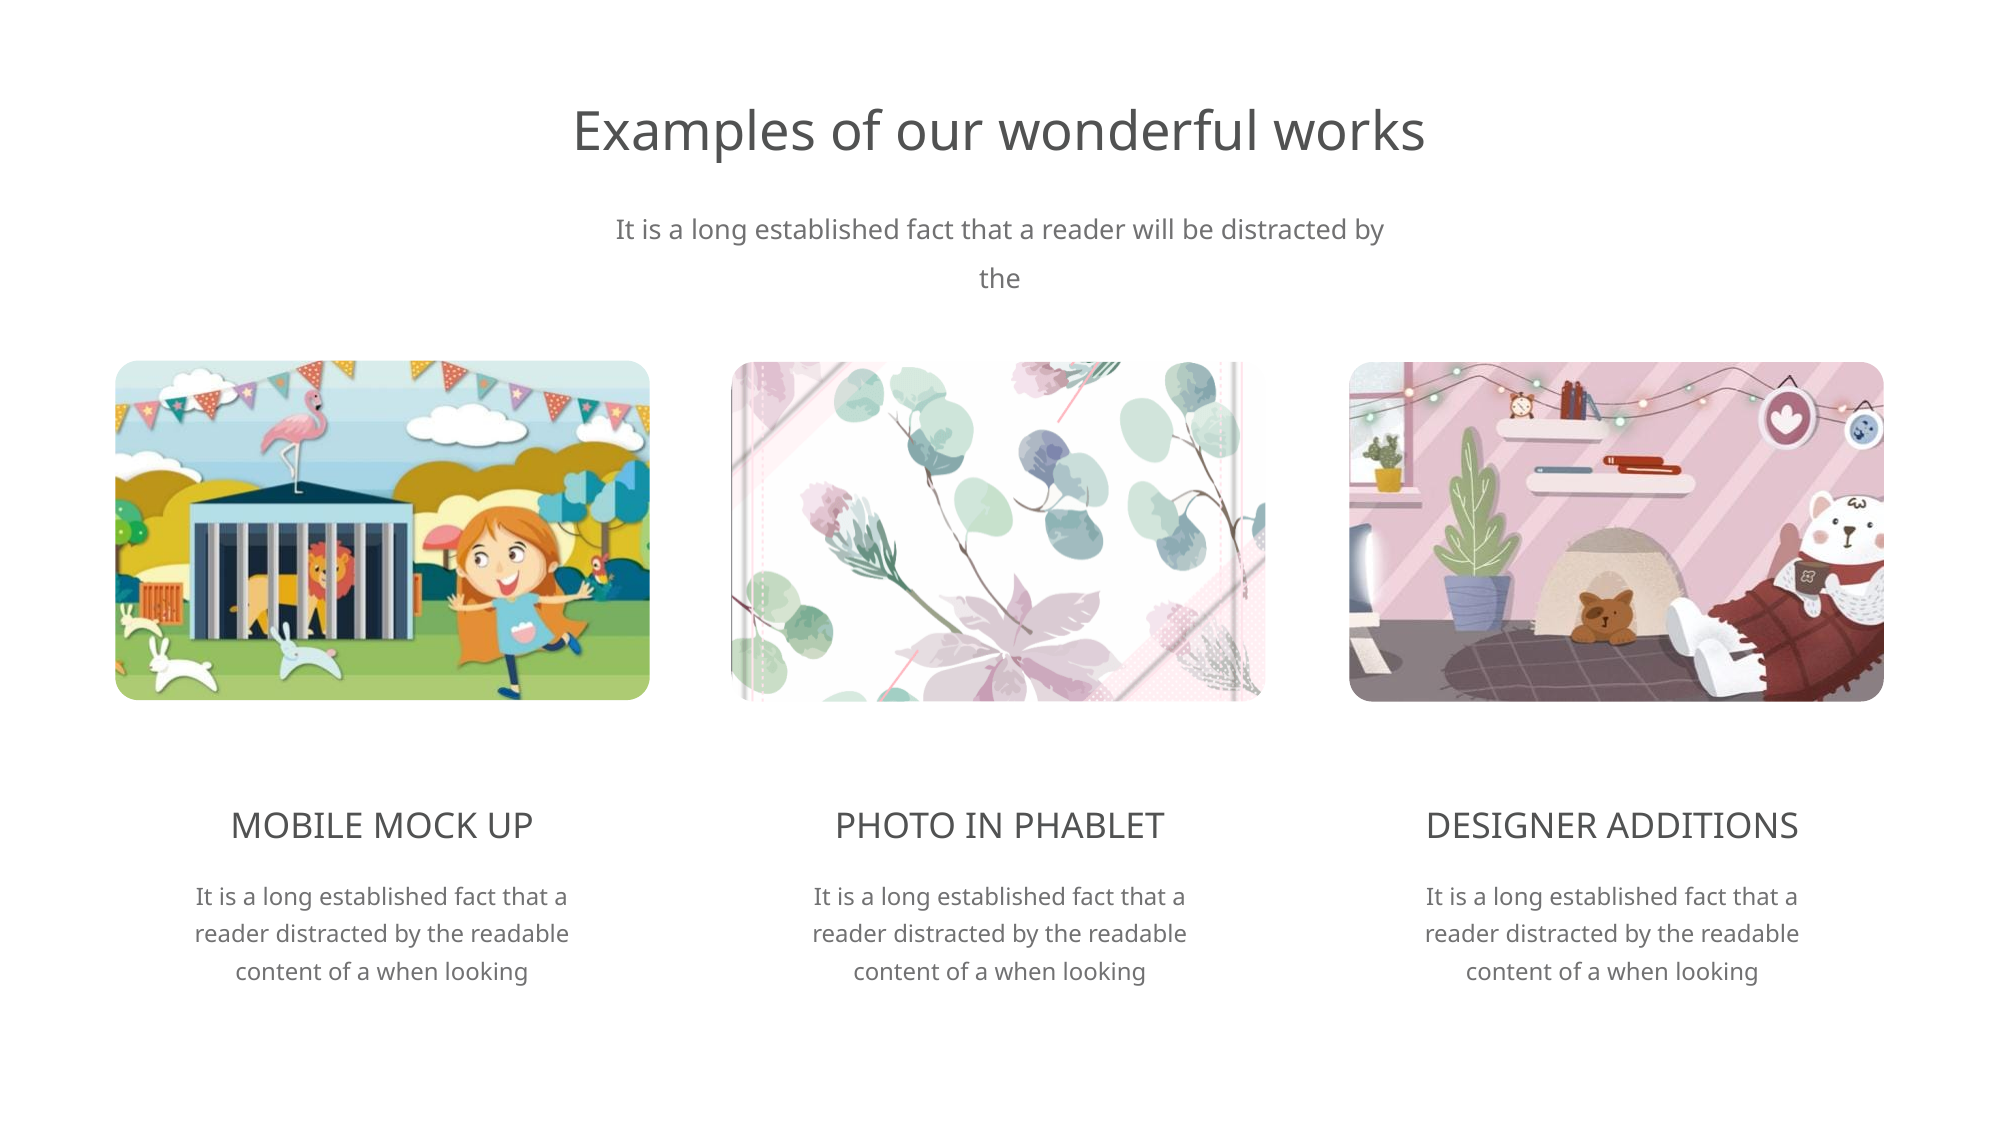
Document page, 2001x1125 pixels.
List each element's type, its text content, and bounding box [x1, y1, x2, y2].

text_box PHOTO In PHABLET [830, 798, 1170, 850]
text_box Designer Additions [1421, 798, 1804, 850]
text_box It is a long established fact that a reader distracted by the readable content of a when looking [190, 868, 575, 990]
title Examples of our wonderful works [503, 71, 1497, 187]
picture [115, 360, 650, 701]
picture [730, 361, 1266, 702]
text_box MOBILE MOCK UP [226, 798, 539, 850]
list It is a long established fact that a reader will be distracted by the [591, 187, 1409, 238]
text_box It is a long established fact that a reader distracted by the readable content of a when looking [1420, 868, 1805, 990]
picture [1349, 361, 1885, 702]
text_box It is a long established fact that a reader distracted by the readable content of a when looking [807, 868, 1192, 990]
